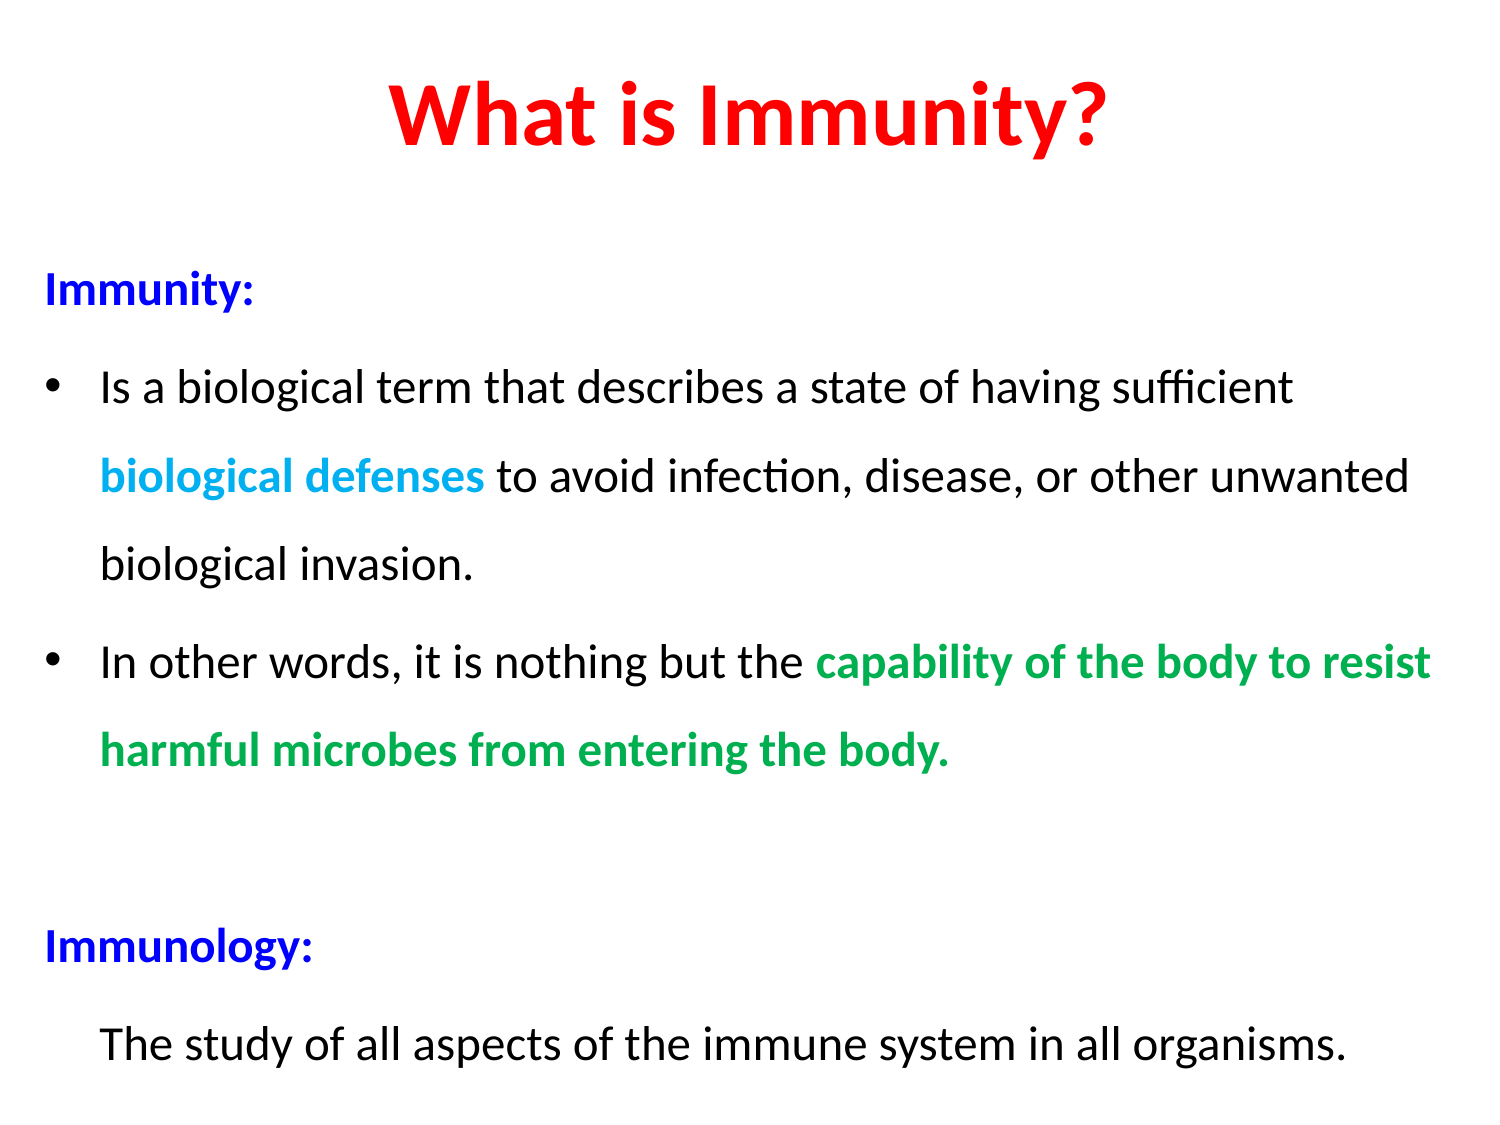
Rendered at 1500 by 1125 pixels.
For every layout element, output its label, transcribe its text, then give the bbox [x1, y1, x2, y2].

title What is Immunity? [75, 45, 1425, 173]
list Immunity: Is a biological term that describes a state of having sufficient biological defenses to avoid infection, disease, or other unwanted biological invasion. In other words, it is nothing but the capability of the body to resist harmful microbes from entering the body. Immunology: The study of all aspects of the immune system in all organisms. [29, 219, 1471, 1083]
